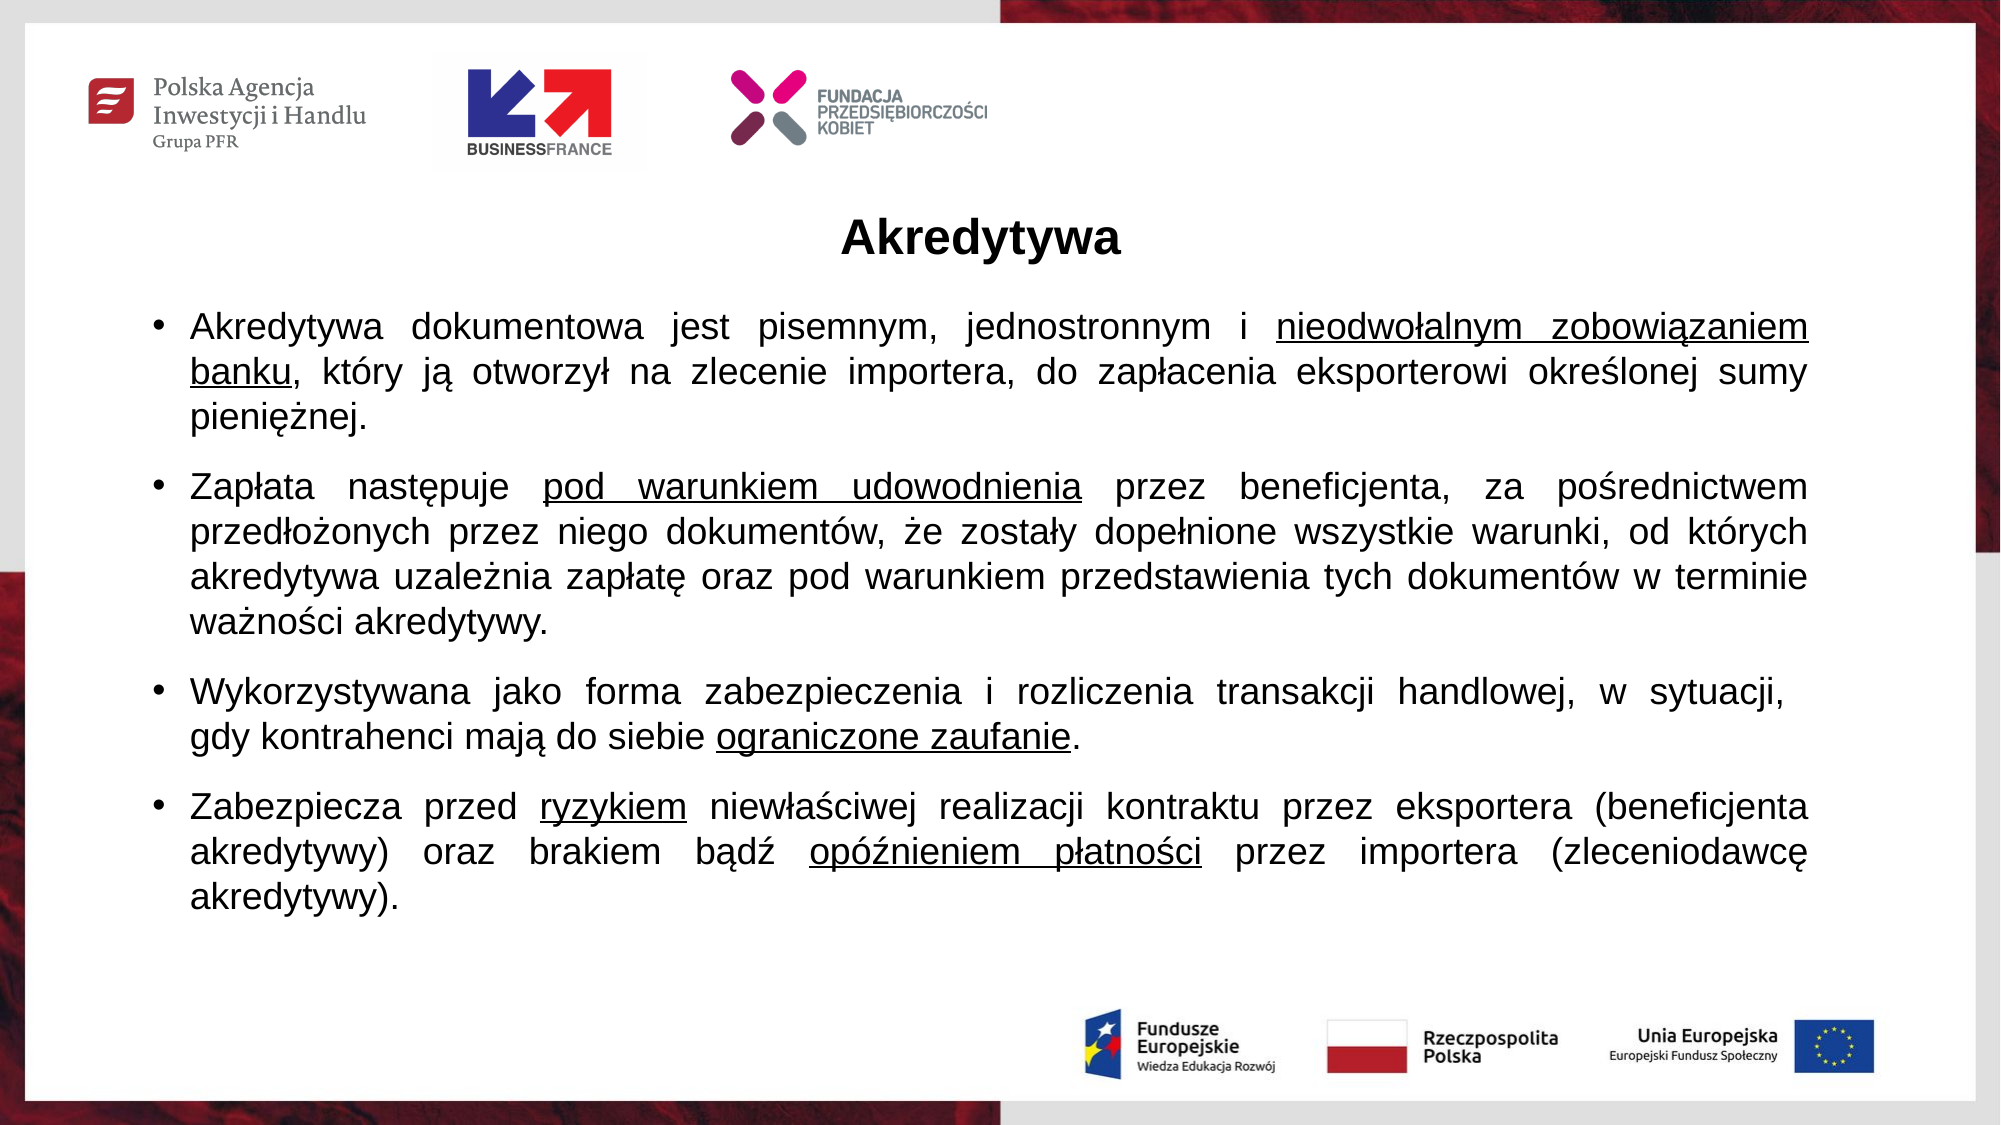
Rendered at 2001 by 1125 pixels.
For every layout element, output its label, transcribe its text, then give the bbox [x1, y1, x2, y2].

list Akredytywa dokumentowa jest pisemnym, jednostronnym i nieodwołalnym zobowiązaniem banku, który ją otworzył na zlecenie importera, do zapłacenia eksporterowi określonej sumy pieniężnej. Zapłata następuje pod warunkiem udowodnienia przez beneficjenta, za pośrednictwem przedłożonych przez niego dokumentów, że zostały dopełnione wszystkie warunki, od których akredytywa uzależnia zapłatę oraz pod warunkiem przedstawienia tych dokumentów w terminie ważności akredytywy. Wykorzystywana jako forma zabezpieczenia i rozliczenia transakcji handlowej, w sytuacji, gdy kontrahenci mają do siebie ograniczone zaufanie. Zabezpiecza przed ryzykiem niewłaściwej realizacji kontraktu przez eksportera (beneficjenta akredytywy) oraz brakiem bądź opóźnieniem płatności przez importera (zleceniodawcę akredytywy). [137, 294, 1824, 994]
picture [0, 0, 2001, 1125]
text_box Akredytywa [490, 197, 1471, 273]
